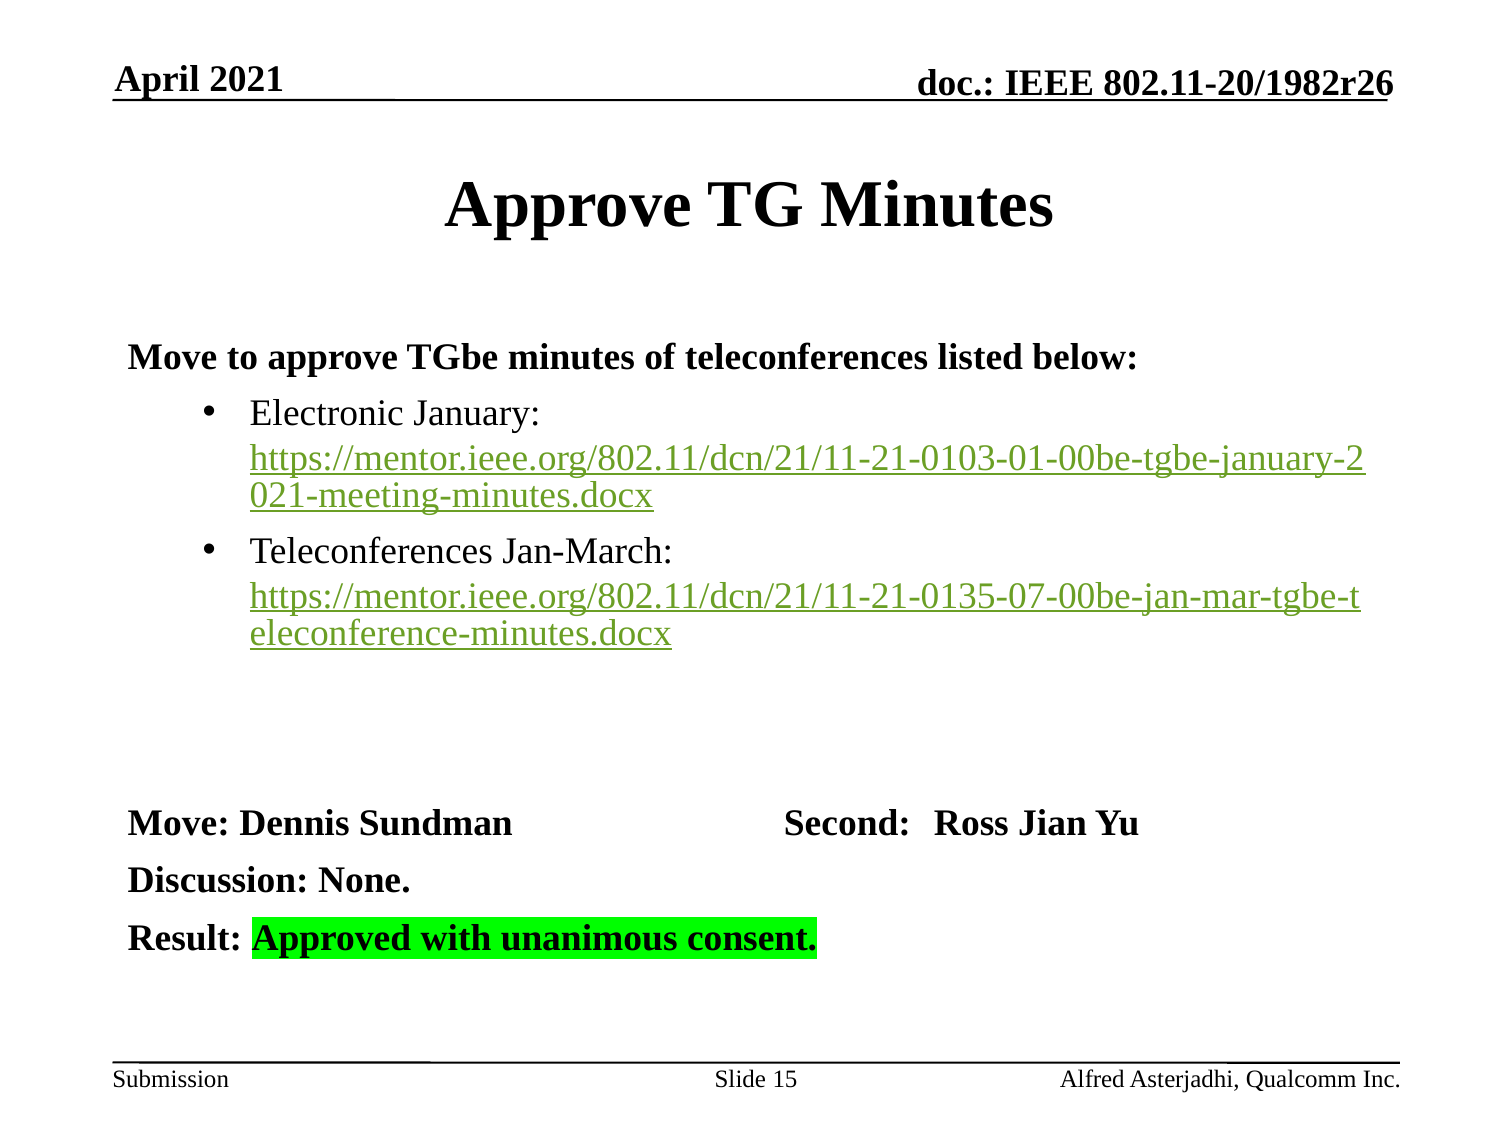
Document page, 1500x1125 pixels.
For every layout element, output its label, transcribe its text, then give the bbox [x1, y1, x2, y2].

list Move to approve TGbe minutes of teleconferences listed below: Electronic January: https://mentor.ieee.org/802.11/dcn/21/11-21-0103-01-00be-tgbe-january-2021-meeting-minutes.docx Teleconferences Jan-March: https://mentor.ieee.org/802.11/dcn/21/11-21-0135-07-00be-jan-mar-tgbe-teleconference-minutes.docx Move: Dennis Sundman Second: Ross Jian Yu Discussion: None. Result: Approved with unanimous consent. [112, 324, 1388, 1000]
footer Alfred Asterjadhi, Qualcomm Inc. [878, 1061, 1402, 1093]
slide_number Slide 15 [712, 1061, 800, 1123]
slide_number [114, 54, 423, 100]
title Approve TG Minutes [112, 112, 1388, 288]
